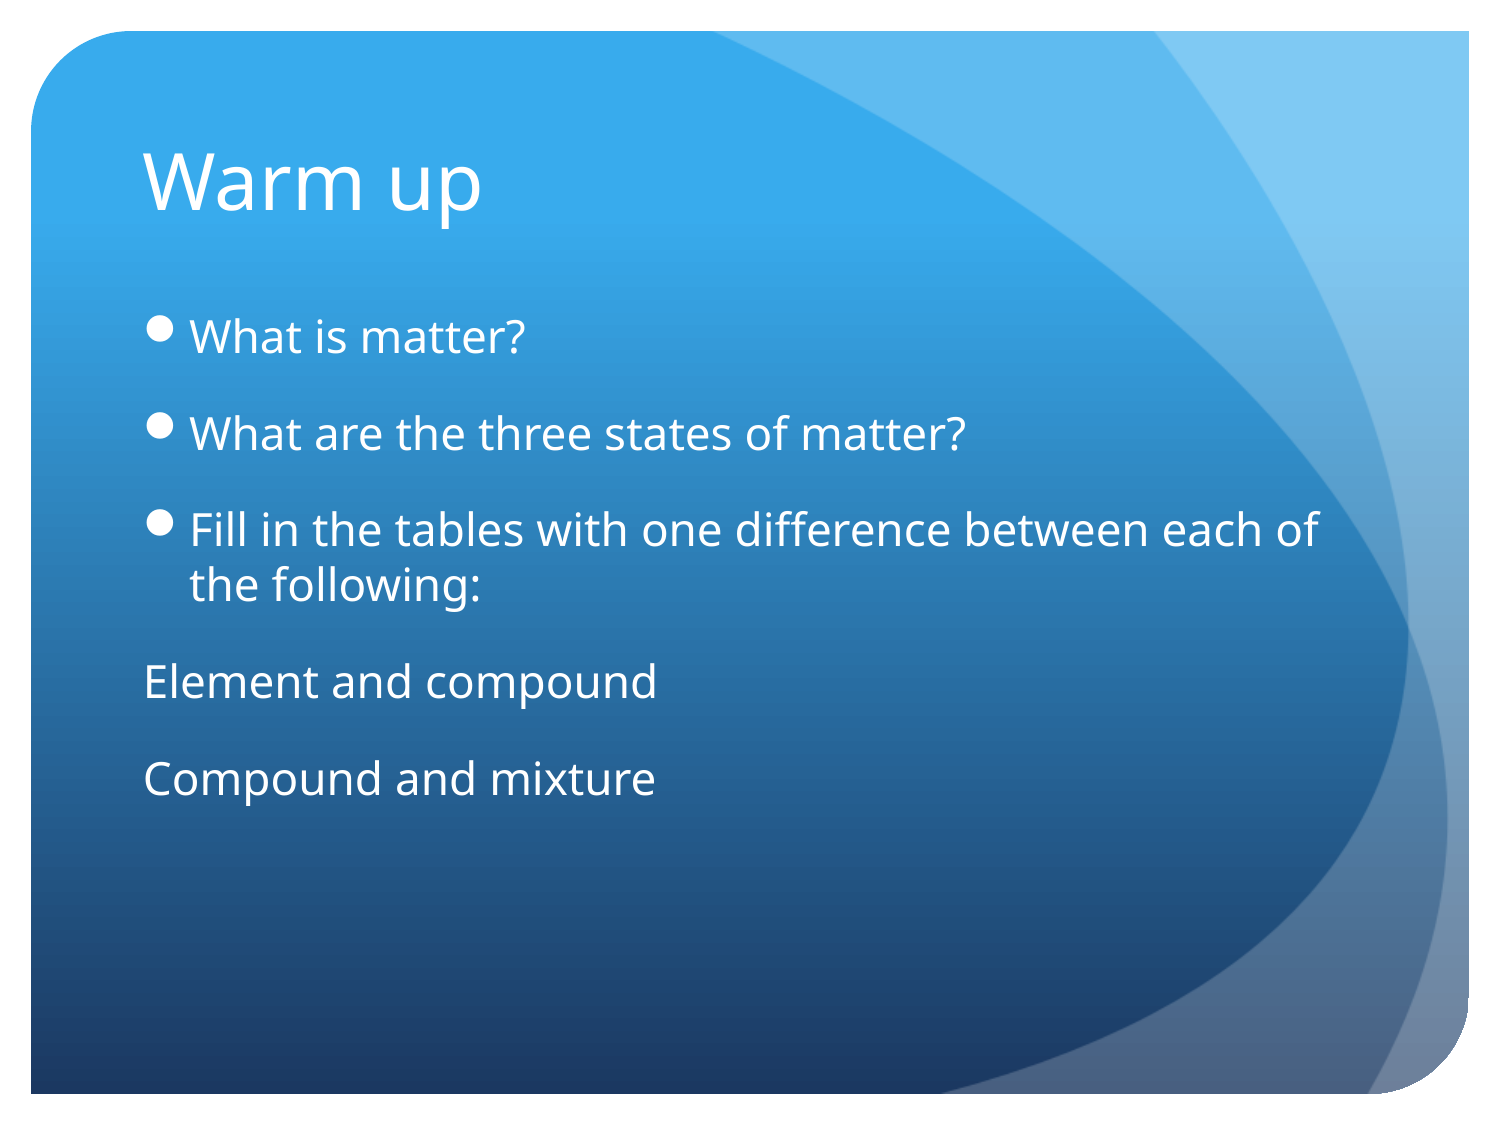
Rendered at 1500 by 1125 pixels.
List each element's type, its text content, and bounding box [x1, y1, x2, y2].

picture [24, 30, 1473, 1094]
list What is matter? What are the three states of matter? Fill in the tables with one difference between each of the following: Element and compound Compound and mixture [127, 299, 1372, 991]
title Warm up [127, 62, 1372, 234]
